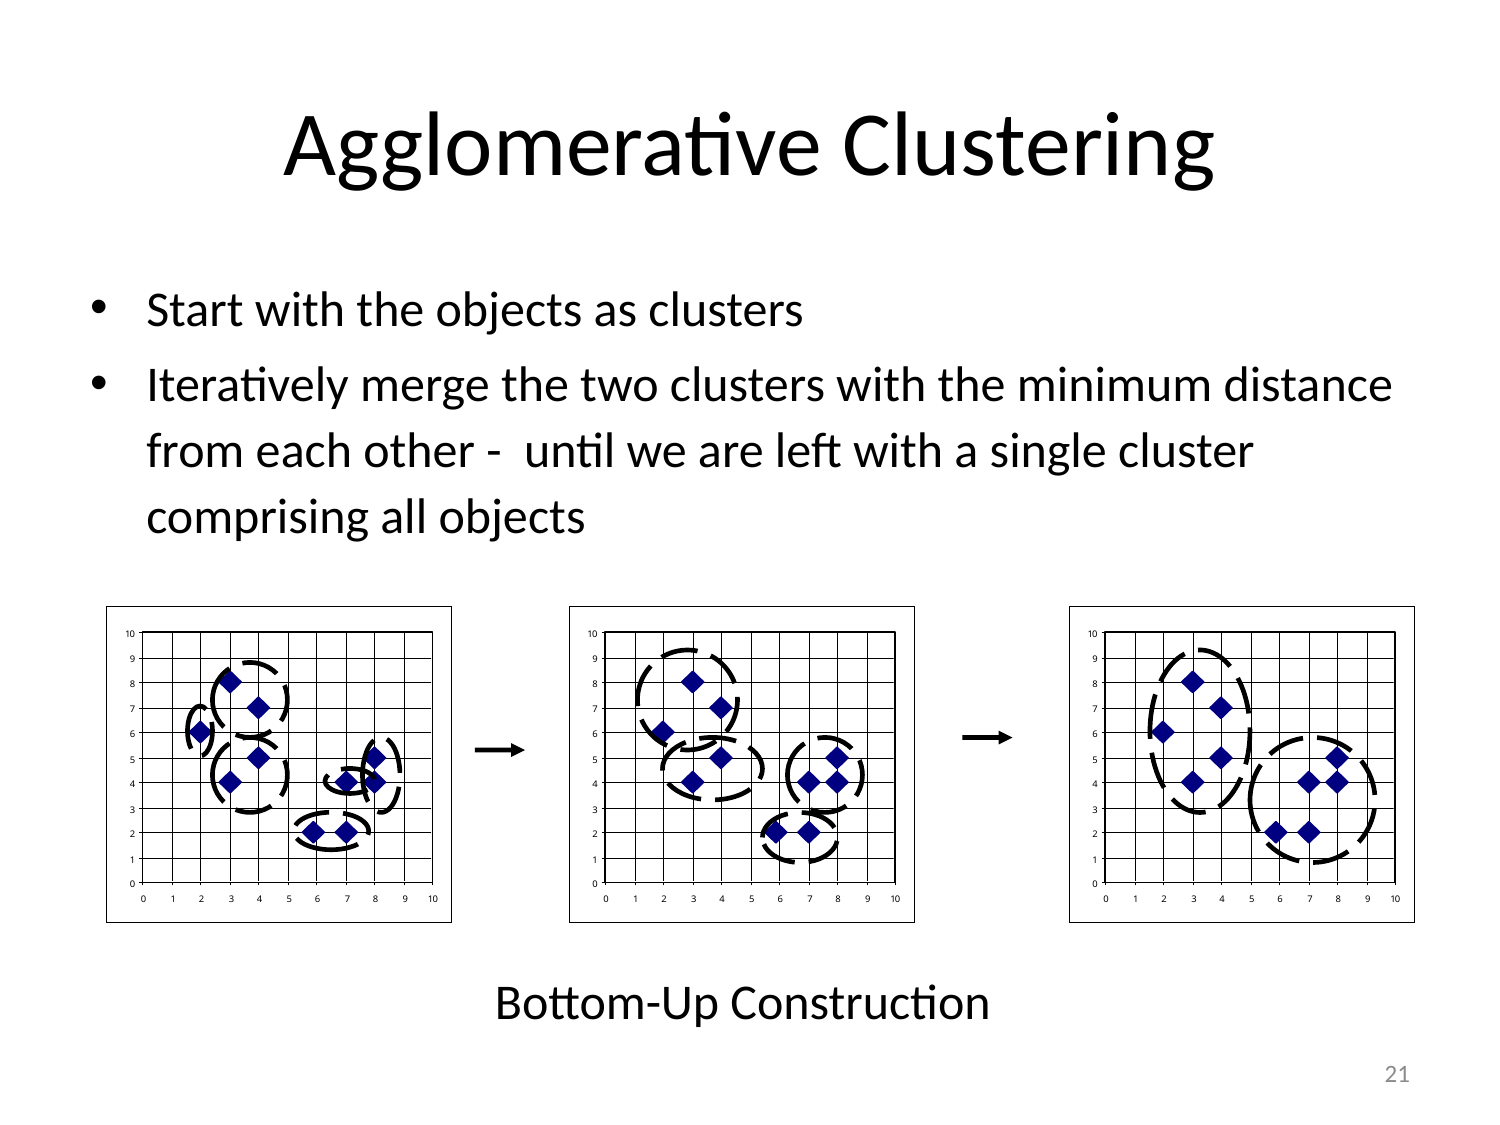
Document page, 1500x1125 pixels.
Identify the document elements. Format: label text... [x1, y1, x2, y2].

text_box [99, 599, 463, 932]
title Agglomerative Clustering [75, 45, 1425, 233]
list Start with the objects as clusters Iteratively merge the two clusters with the minimum distance from each other - until we are left with a single cluster comprising all objects [75, 262, 1425, 1005]
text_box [1062, 599, 1426, 932]
text_box [962, 731, 1013, 744]
text_box [474, 743, 526, 757]
slide_number 21 [1074, 1042, 1425, 1103]
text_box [562, 599, 926, 932]
text_box Bottom-Up Construction [480, 962, 1006, 1038]
